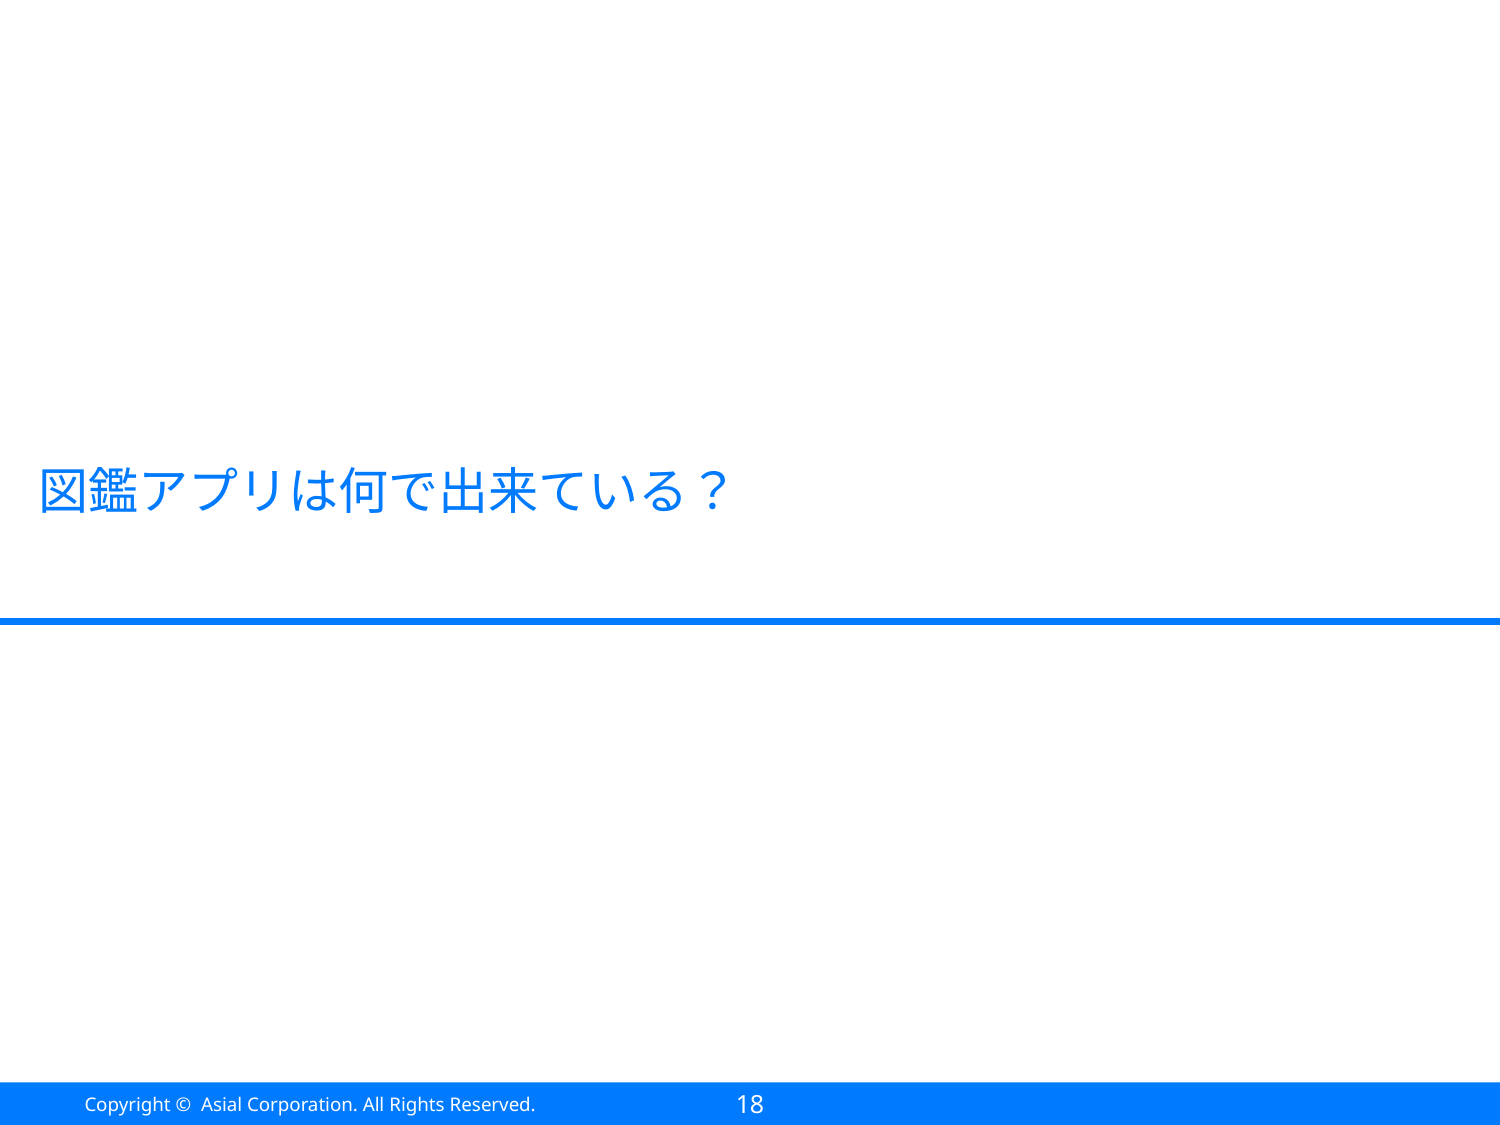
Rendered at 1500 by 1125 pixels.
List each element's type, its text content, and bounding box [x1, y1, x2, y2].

list 図鑑アプリは何で出来ている？ [23, 444, 1500, 536]
slide_number 18 [581, 1075, 919, 1125]
